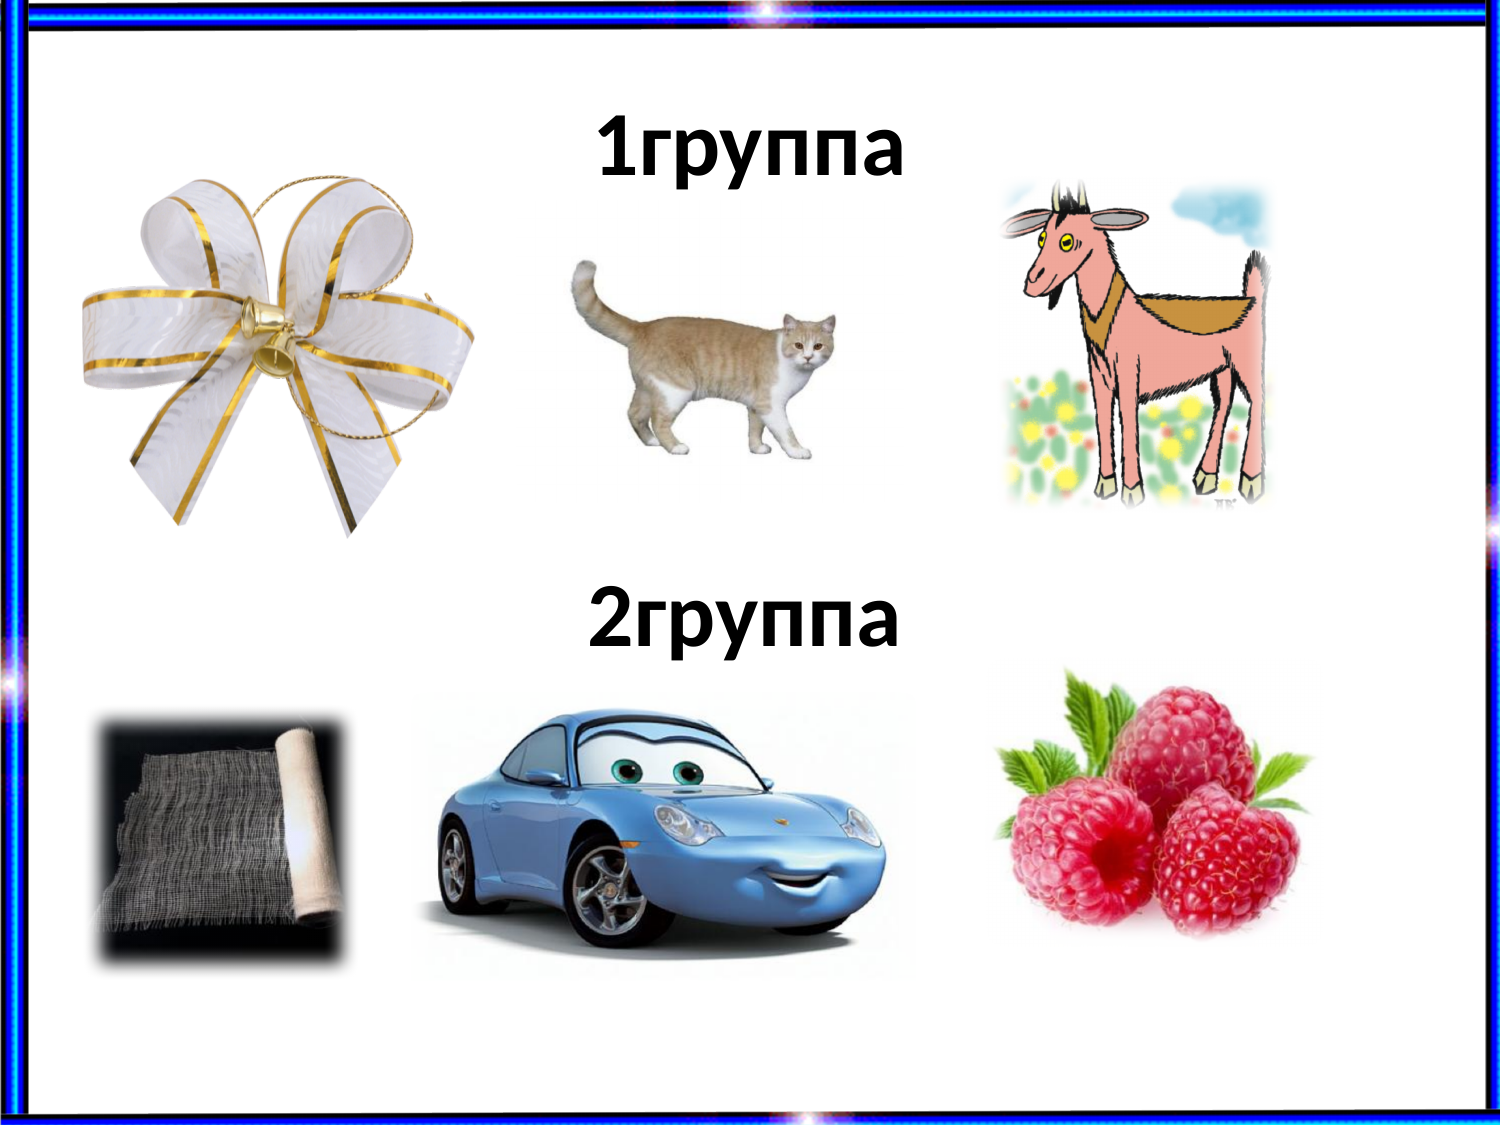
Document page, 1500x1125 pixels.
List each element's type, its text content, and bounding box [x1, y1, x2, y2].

list 2группа [75, 262, 1425, 1005]
picture [409, 691, 917, 1008]
picture [984, 655, 1325, 948]
picture [81, 702, 360, 981]
picture [81, 175, 475, 540]
title 1группа [75, 45, 1425, 233]
picture [0, 0, 1500, 1125]
